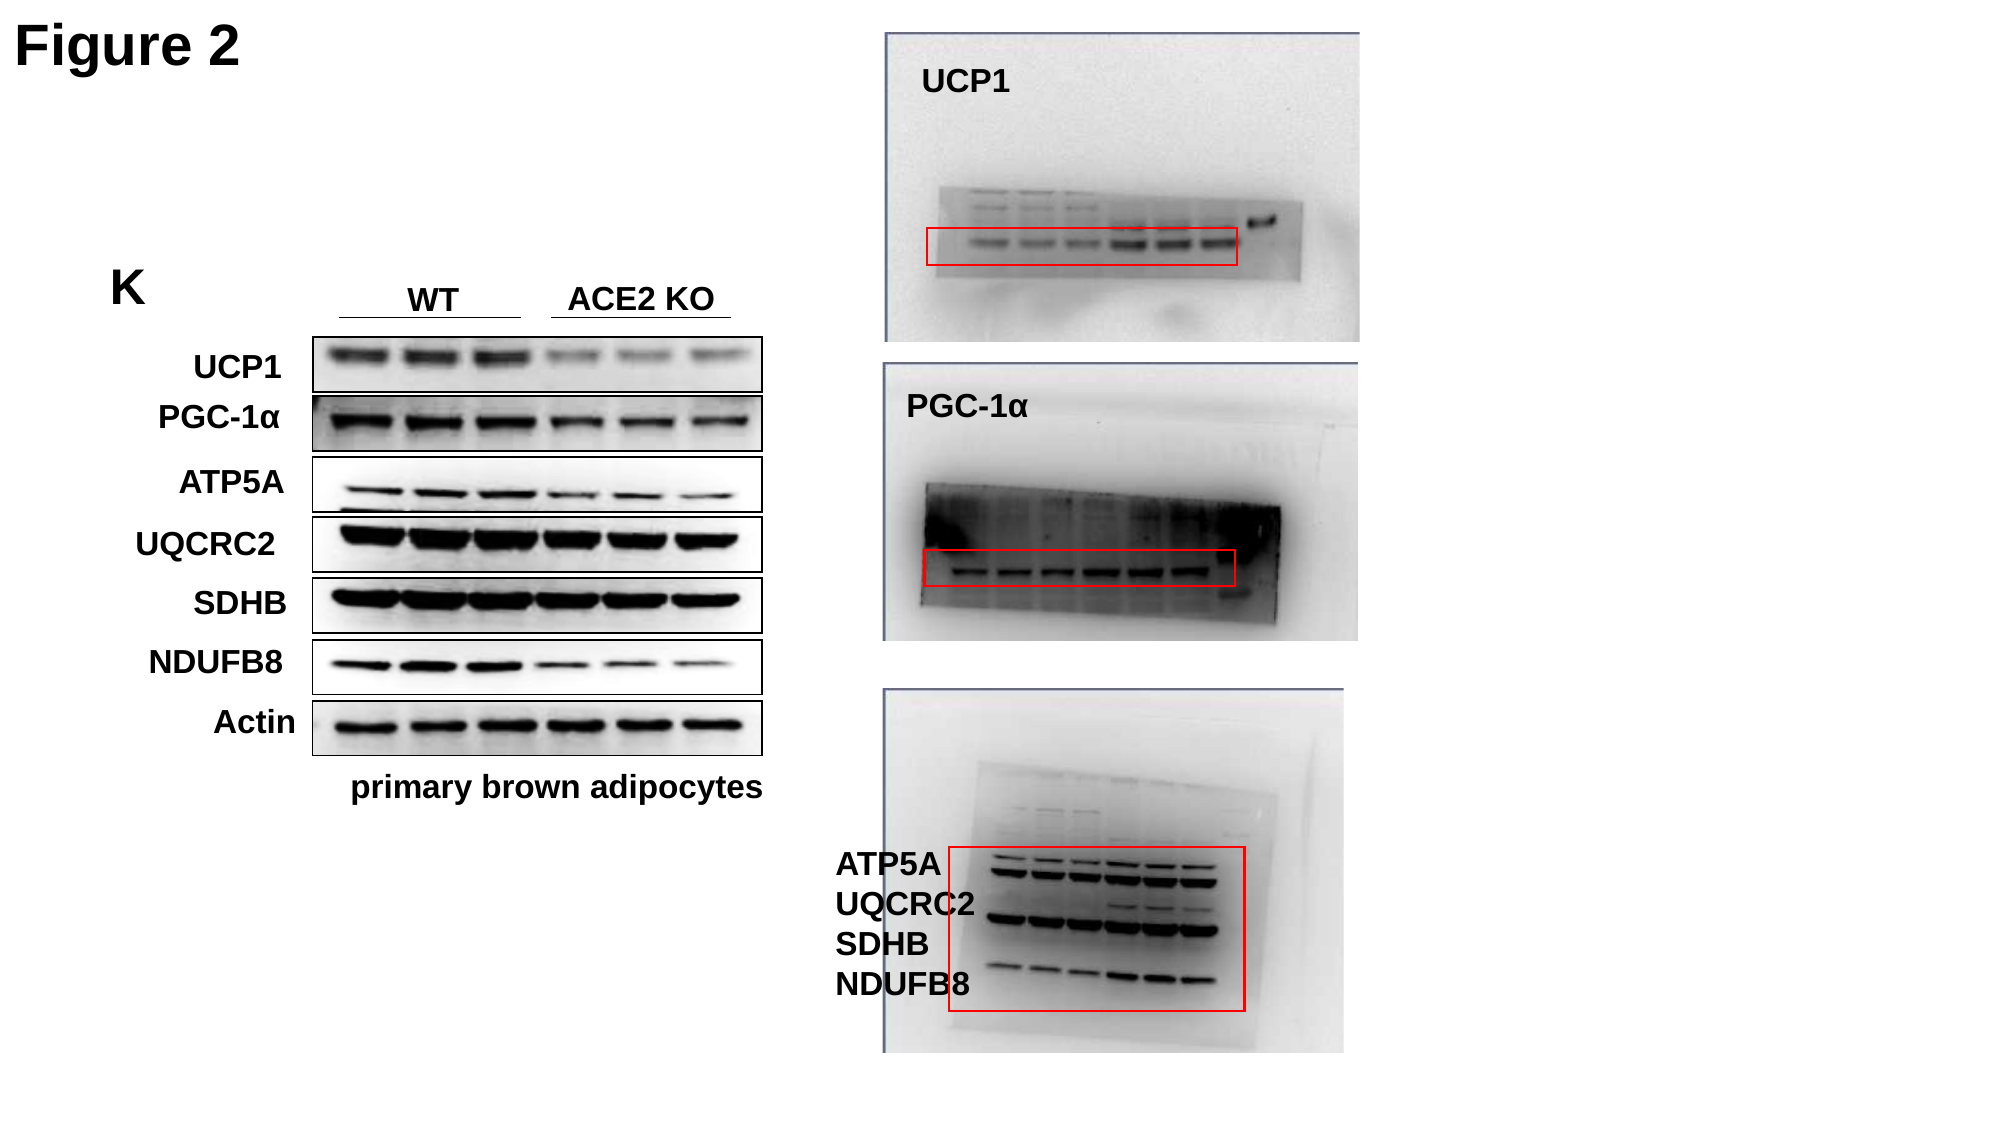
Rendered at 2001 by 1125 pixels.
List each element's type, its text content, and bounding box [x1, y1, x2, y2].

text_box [820, 32, 1360, 1053]
text_box K [95, 247, 197, 323]
text_box Figure 2 [0, 0, 299, 85]
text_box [120, 270, 783, 814]
